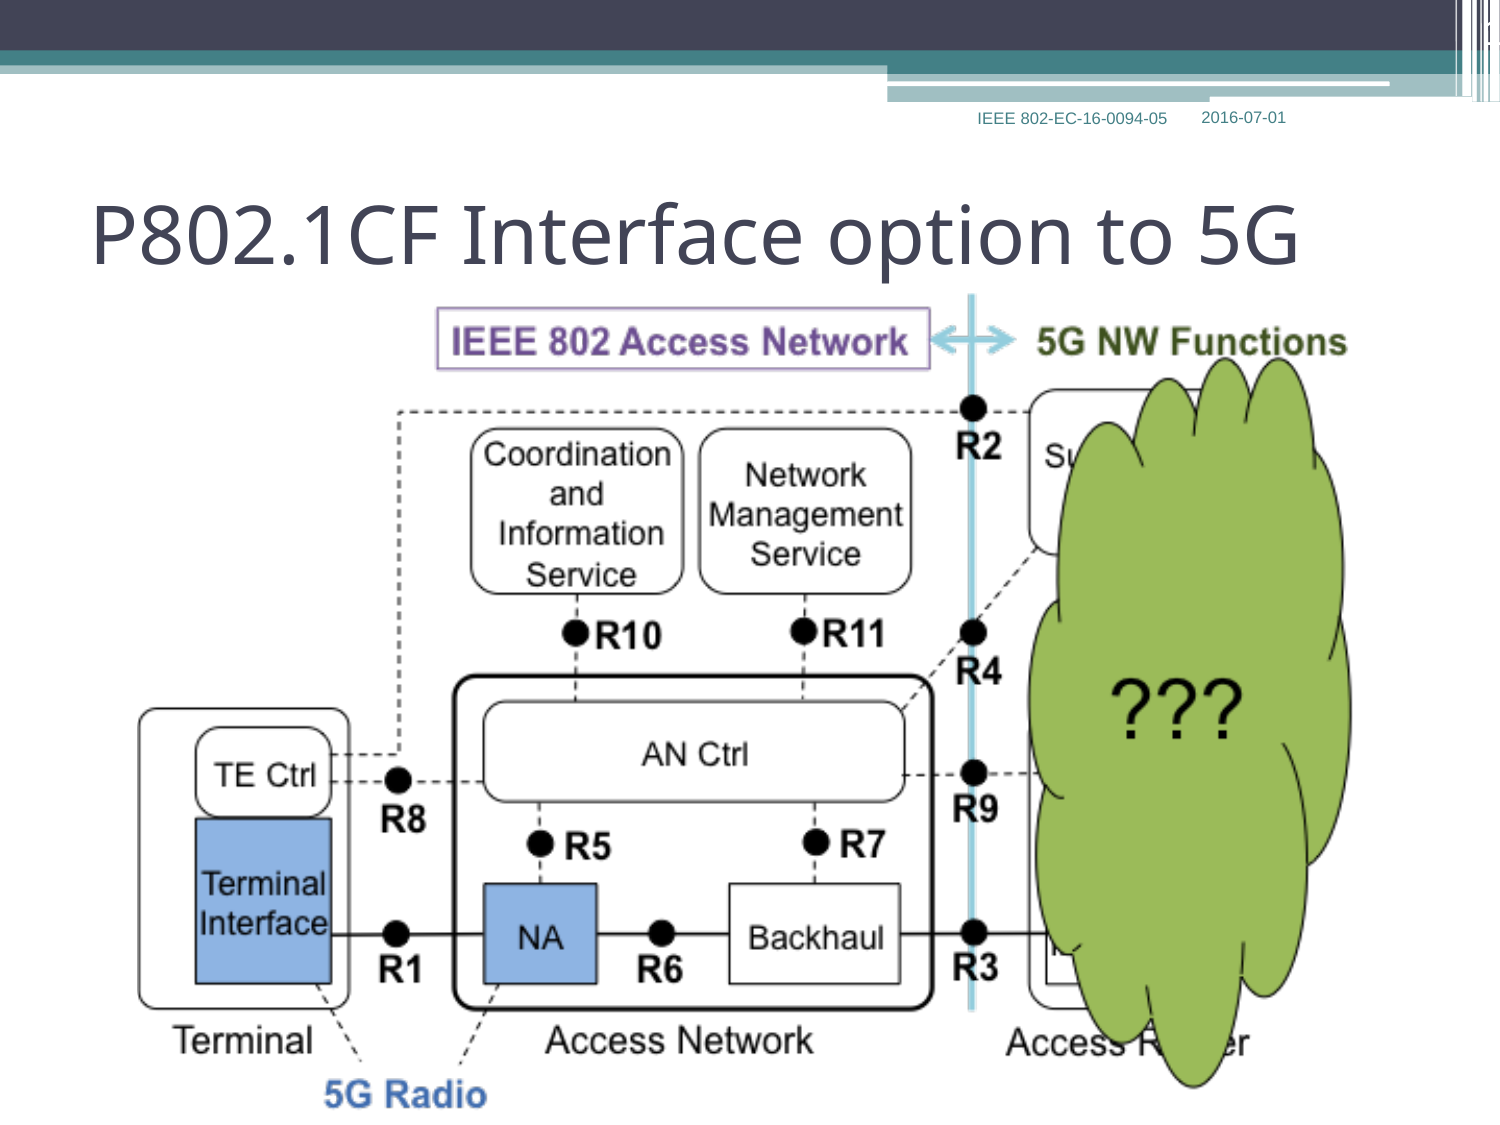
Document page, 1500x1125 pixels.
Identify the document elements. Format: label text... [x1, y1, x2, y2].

text_box 11 [1344, 0, 1500, 61]
text_box [1462, 61, 1472, 96]
text_box P802.1CF Interface option to 5G [89, 181, 1453, 282]
picture [137, 293, 1369, 1125]
text_box [1490, 61, 1500, 102]
